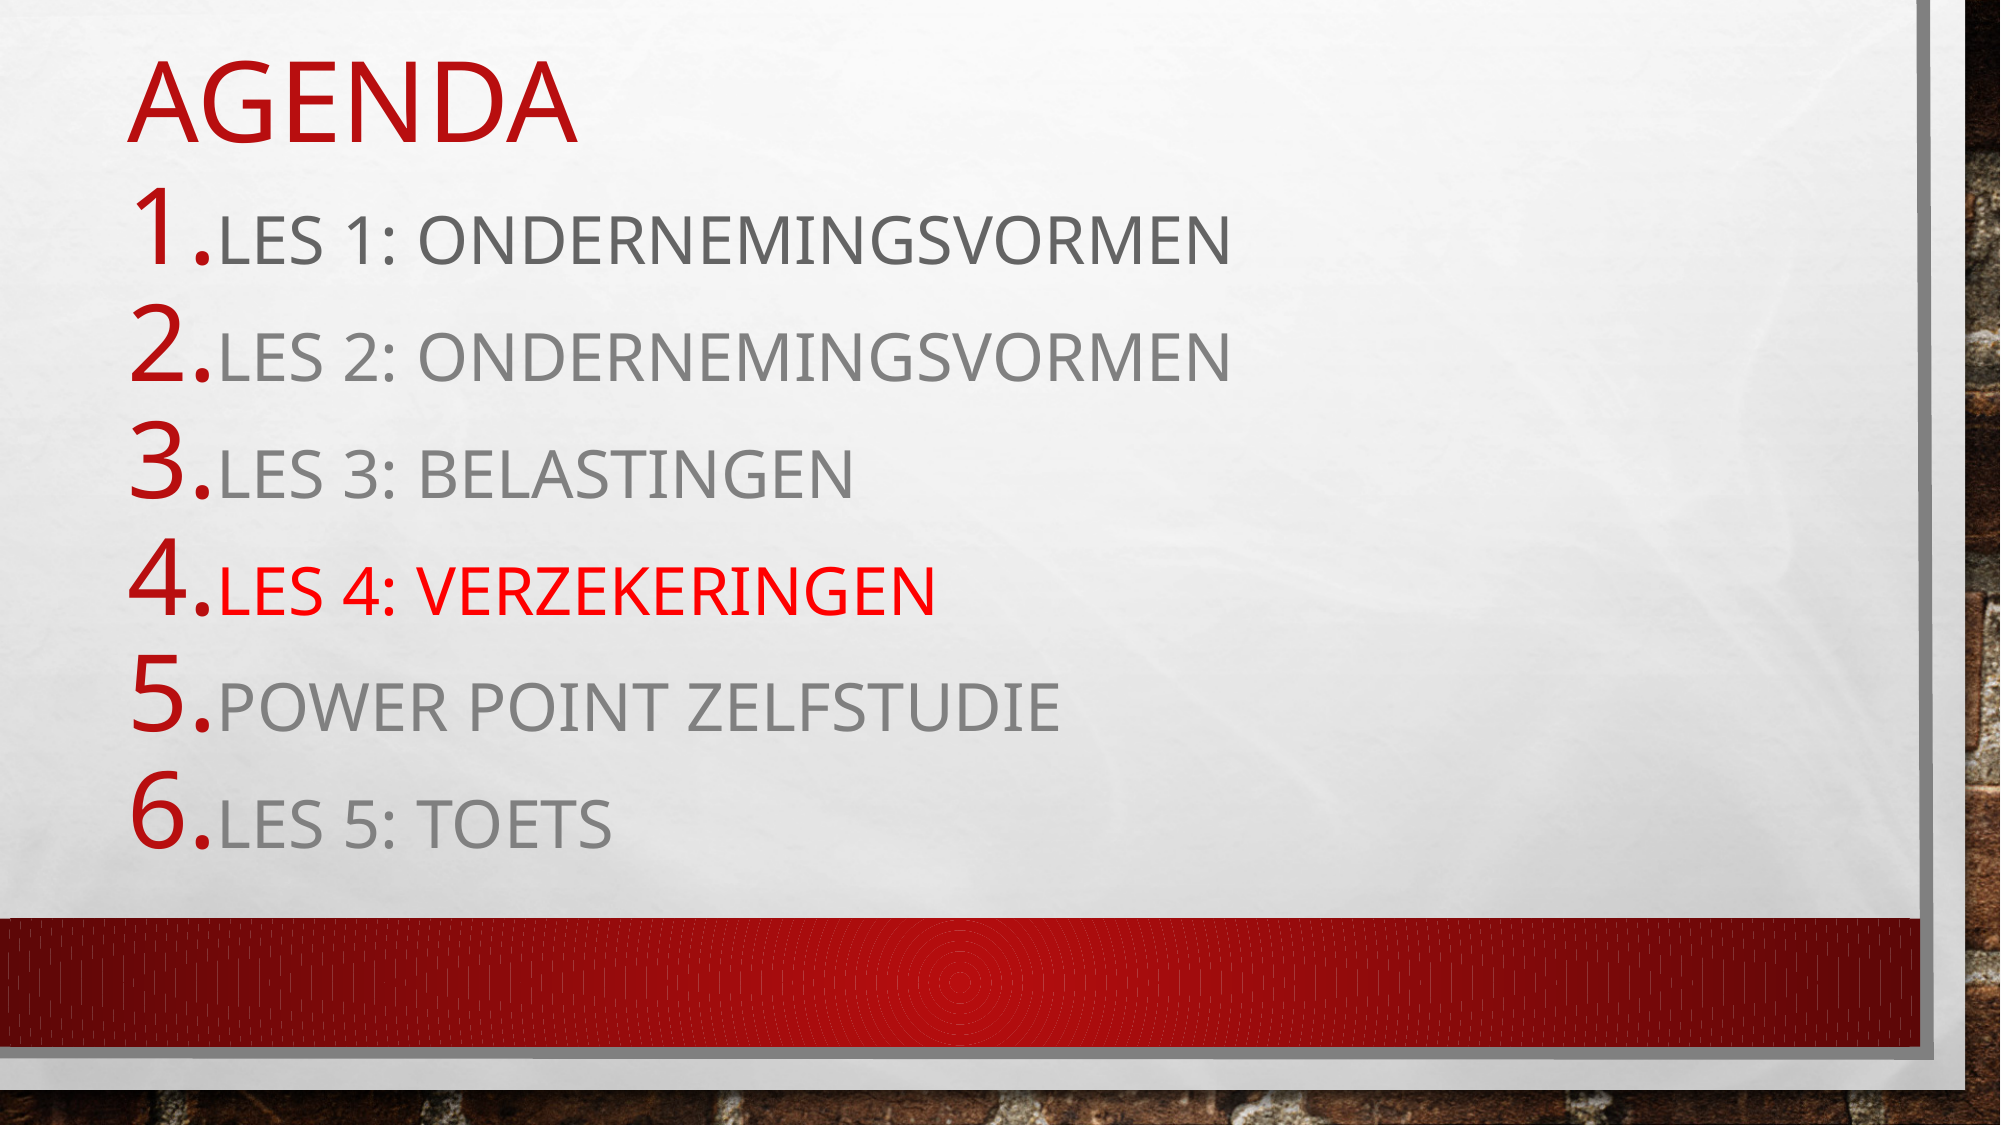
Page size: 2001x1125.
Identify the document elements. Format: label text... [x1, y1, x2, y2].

title AGENDA [112, 0, 1818, 174]
picture [0, 0, 2000, 1125]
list Les 1: ondernemingsvormen Les 2: ondernemingsvormen Les 3: Belastingen Les 4: Verzekeringen Power point zelfstudie Les 5: Toets [112, 174, 1818, 883]
